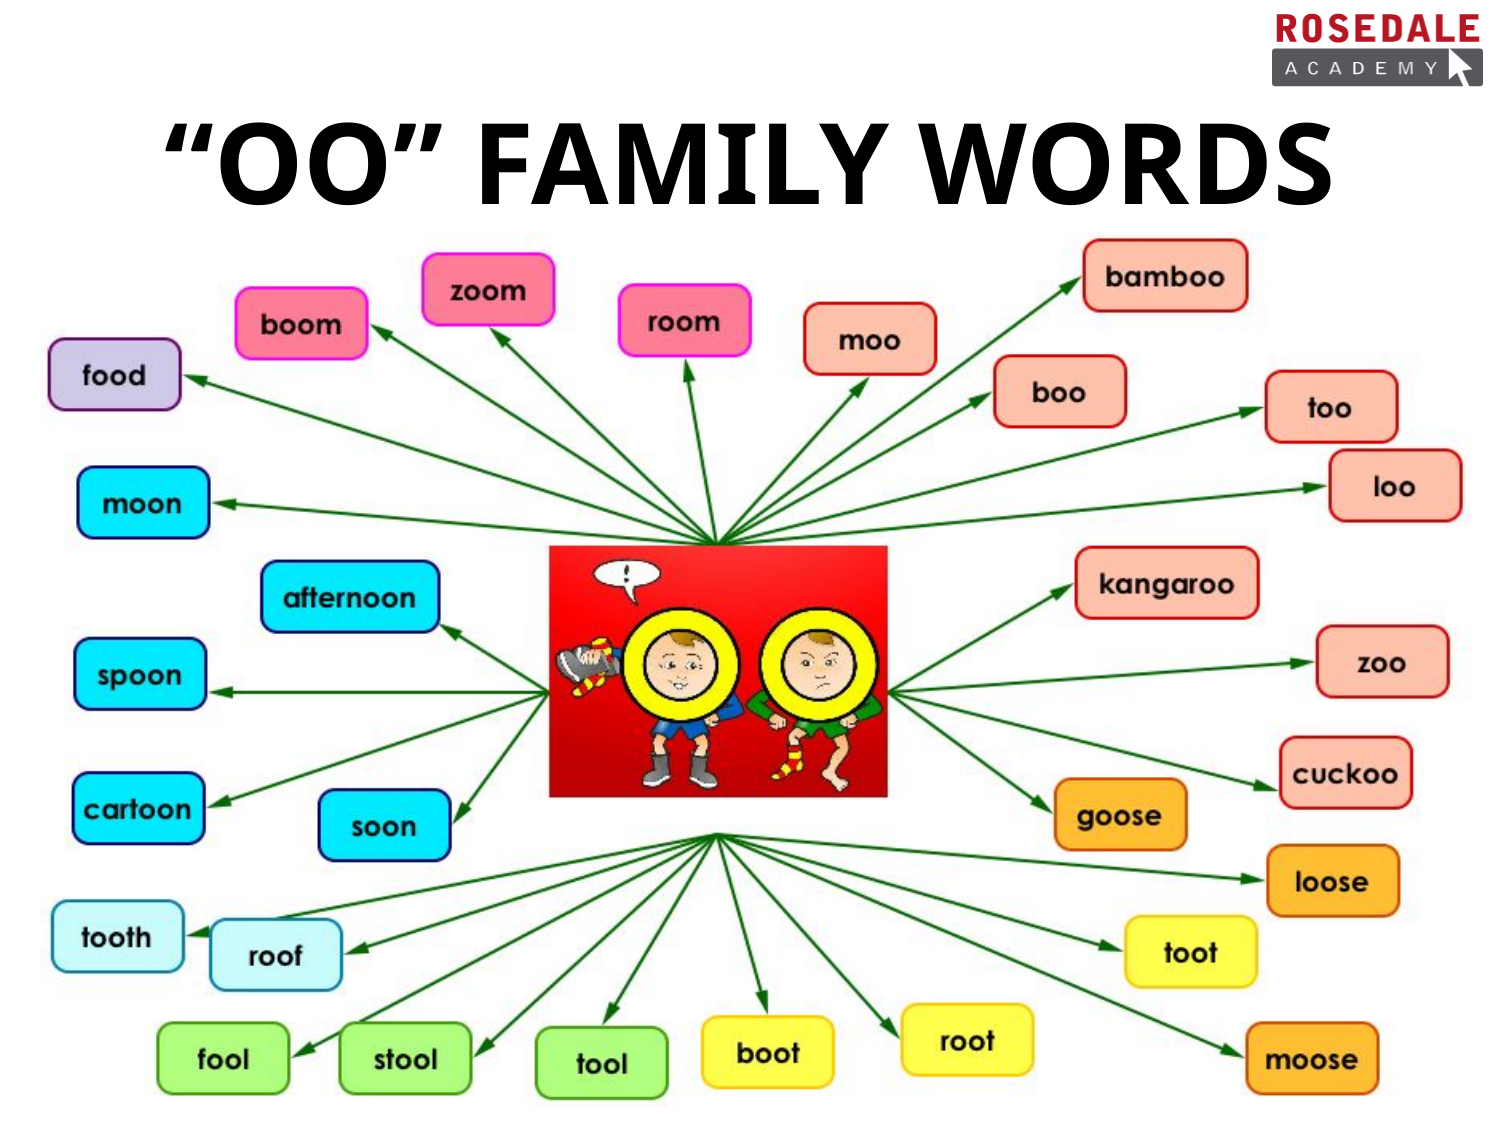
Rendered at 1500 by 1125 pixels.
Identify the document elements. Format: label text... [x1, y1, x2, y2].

title “OO” FAMILY WORDS [103, 59, 1397, 231]
picture [40, 231, 1471, 1108]
picture [1269, 10, 1487, 90]
